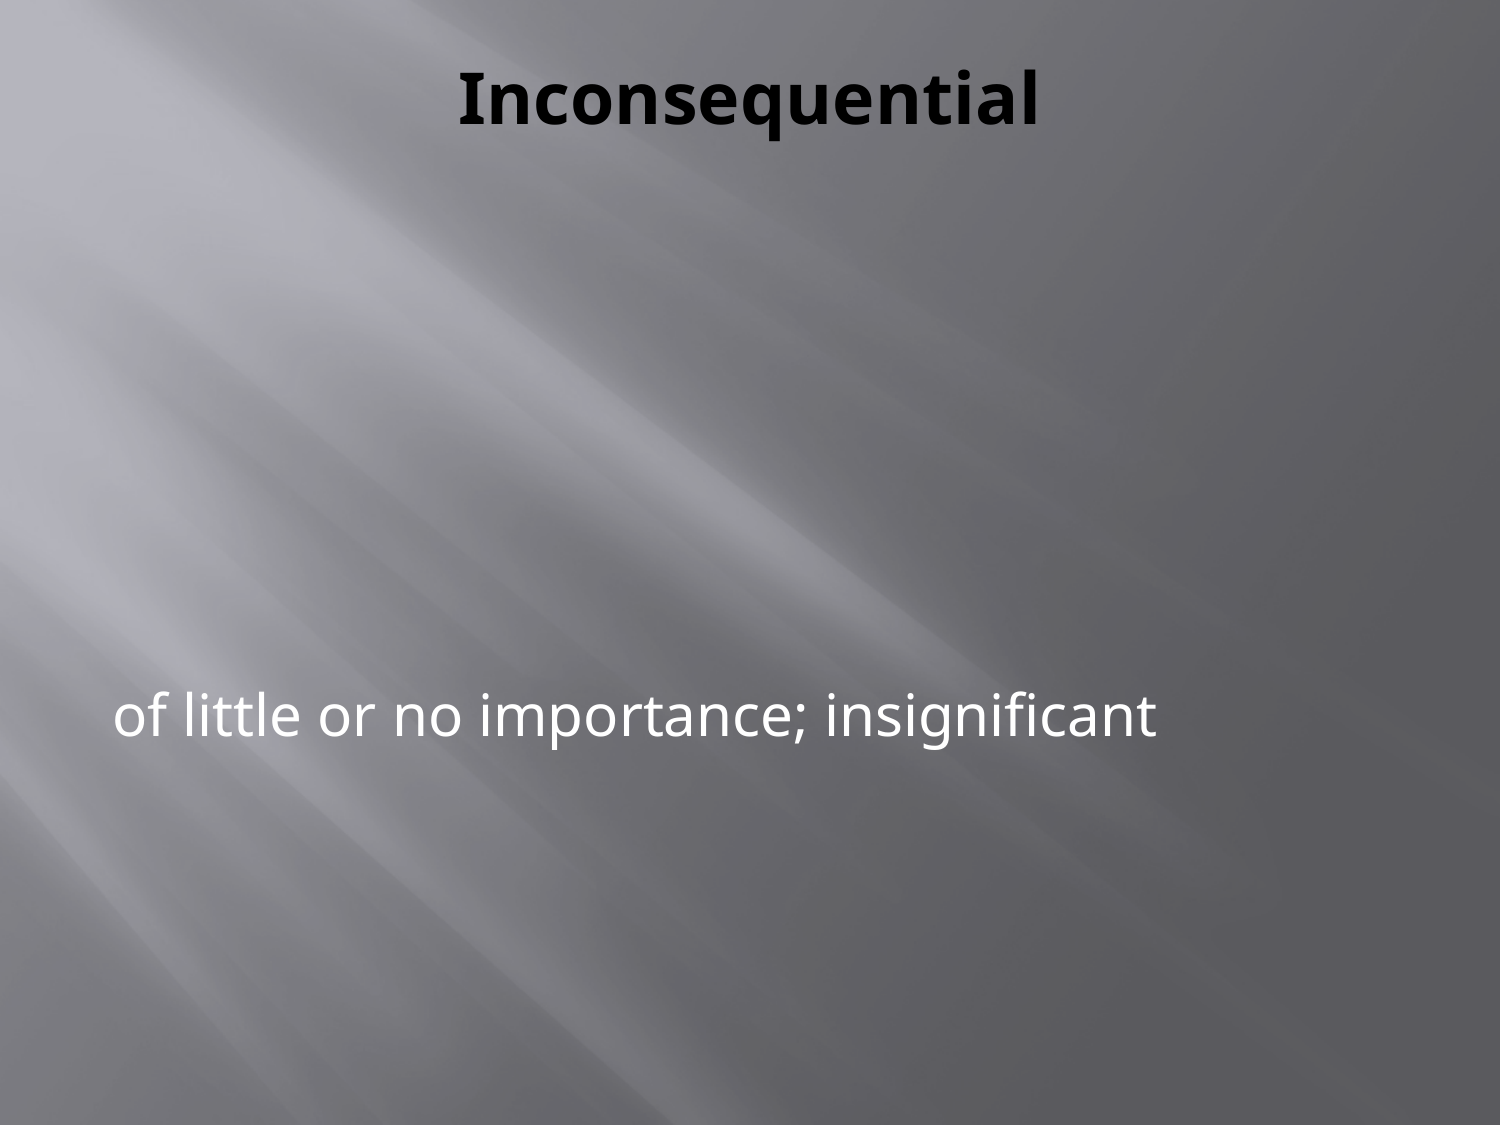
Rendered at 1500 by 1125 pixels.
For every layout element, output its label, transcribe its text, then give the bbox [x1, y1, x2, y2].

title Inconsequential [75, 45, 1425, 233]
list of little or no importance; insignificant [75, 262, 1425, 1035]
text_box [440, 532, 471, 772]
